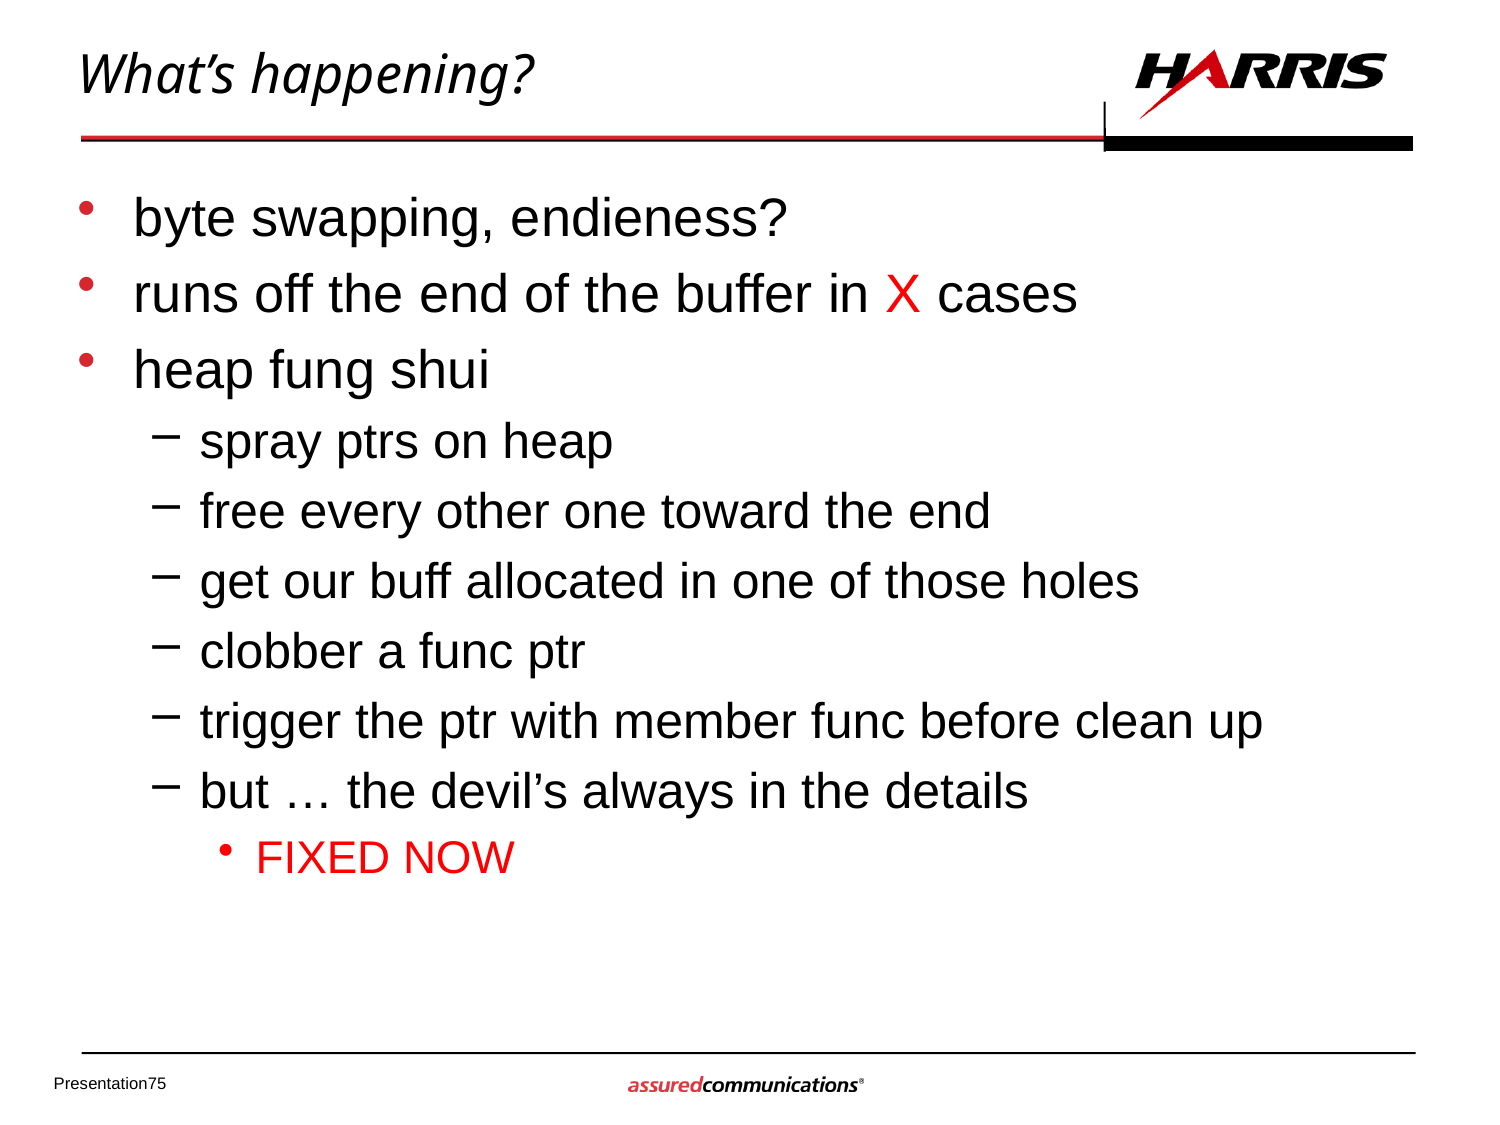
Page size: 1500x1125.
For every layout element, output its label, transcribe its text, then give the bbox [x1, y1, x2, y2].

list byte swapping, endieness? runs off the end of the buffer in X cases heap fung shui spray ptrs on heap free every other one toward the end get our buff allocated in one of those holes clobber a func ptr trigger the ptr with member func before clean up but … the devil’s always in the details FIXED NOW [62, 174, 1429, 1020]
title What’s happening? [62, 27, 951, 117]
picture [1135, 49, 1387, 119]
picture [628, 1076, 864, 1092]
